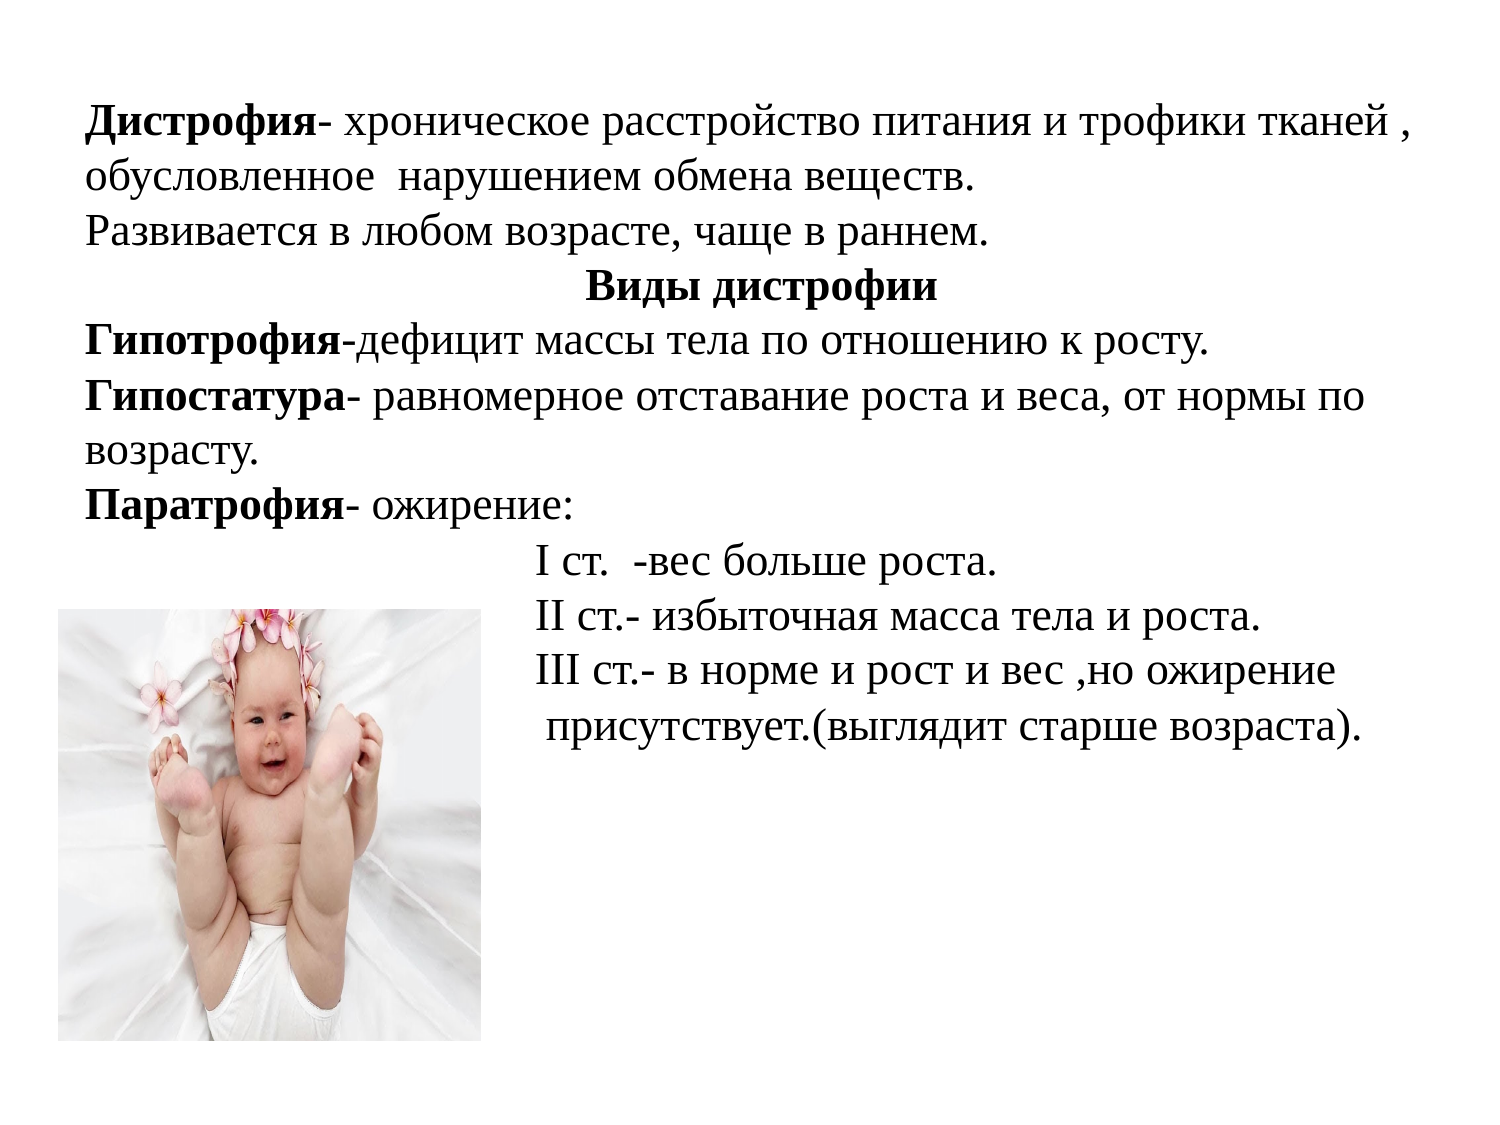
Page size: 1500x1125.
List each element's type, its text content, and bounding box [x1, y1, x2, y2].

text_box Дистрофия- хроническое расстройство питания и трофики тканей , обусловленное нарушением обмена веществ. Развивается в любом возрасте, чаще в раннем. Виды дистрофии Гипотрофия-дефицит массы тела по отношению к росту. Гипостатура- равномерное отставание роста и веса, от нормы по возрасту. Паратрофия- ожирение: I ст. -вес больше роста. II ст.- избыточная масса тела и роста. III ст.- в норме и рост и вес ,но ожирение присутствует.(выглядит старше возраста). [70, 81, 1454, 1057]
picture [58, 609, 481, 1041]
